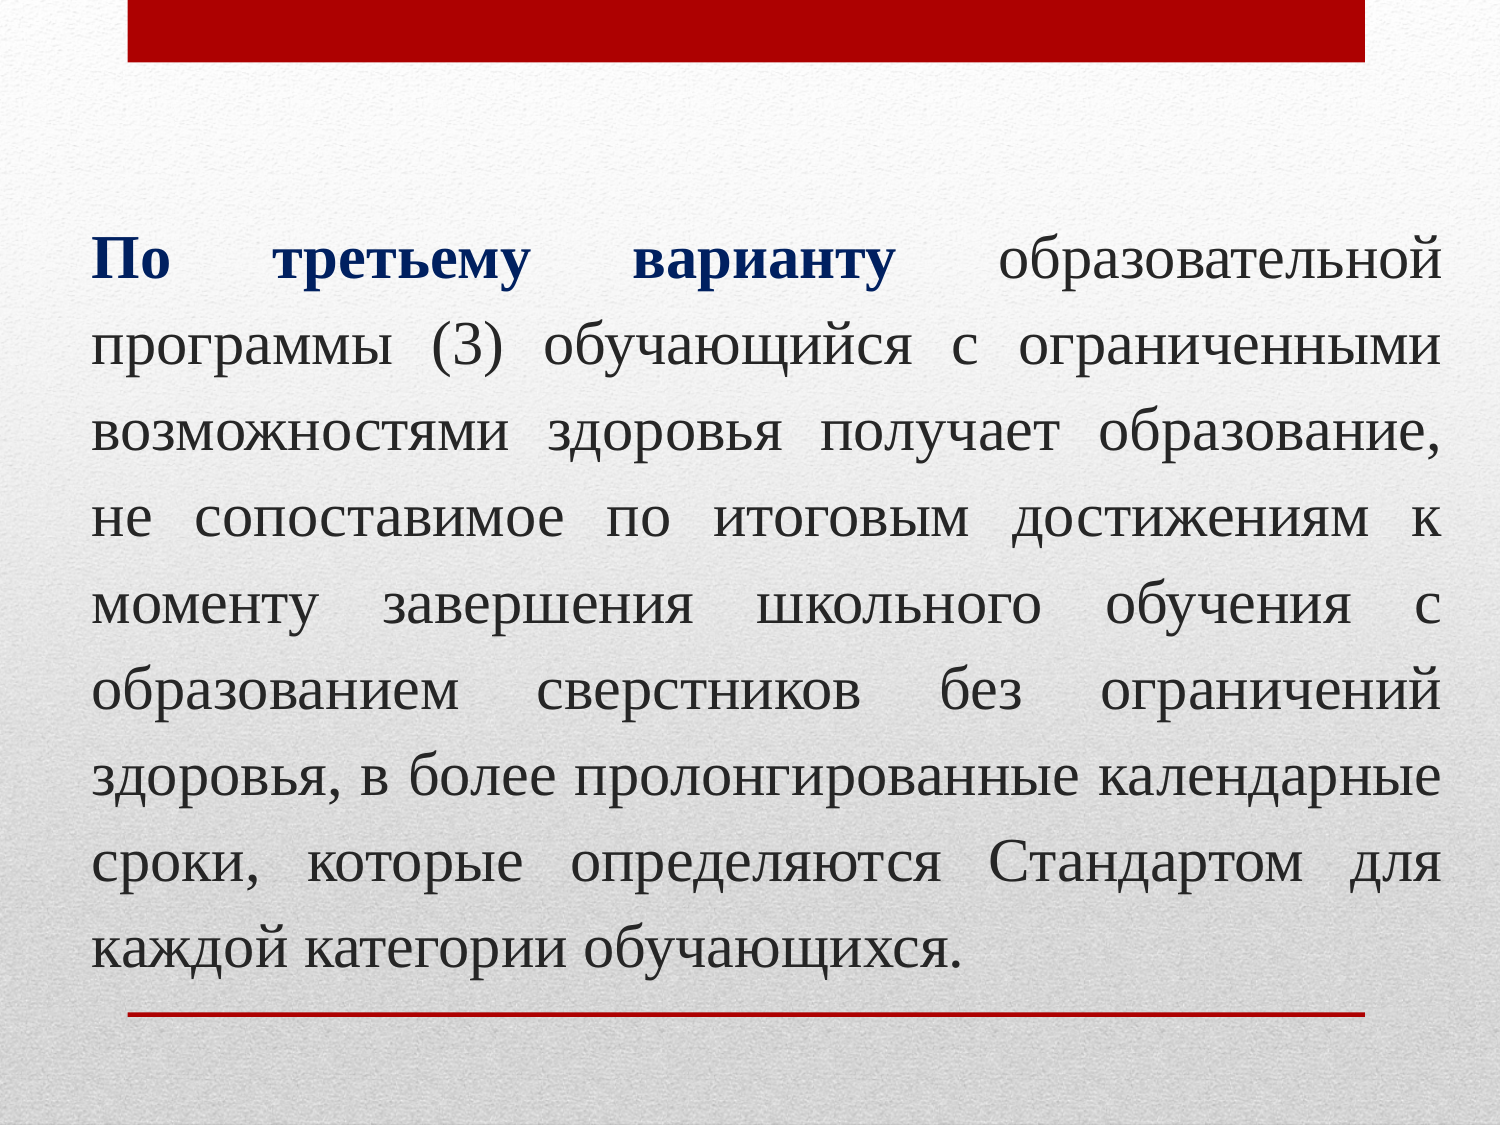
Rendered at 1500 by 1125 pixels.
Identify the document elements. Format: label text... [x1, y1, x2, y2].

title По третьему варианту образовательной программы (3) обучающийся с ограниченными возможностями здоровья получает образование, не сопоставимое по итоговым достижениям к моменту завершения школьного обучения с образованием сверстников без ограничений здоровья, в более пролонгированные календарные сроки, которые определяются Стандартом для каждой категории обучающихся. [76, 78, 1459, 988]
